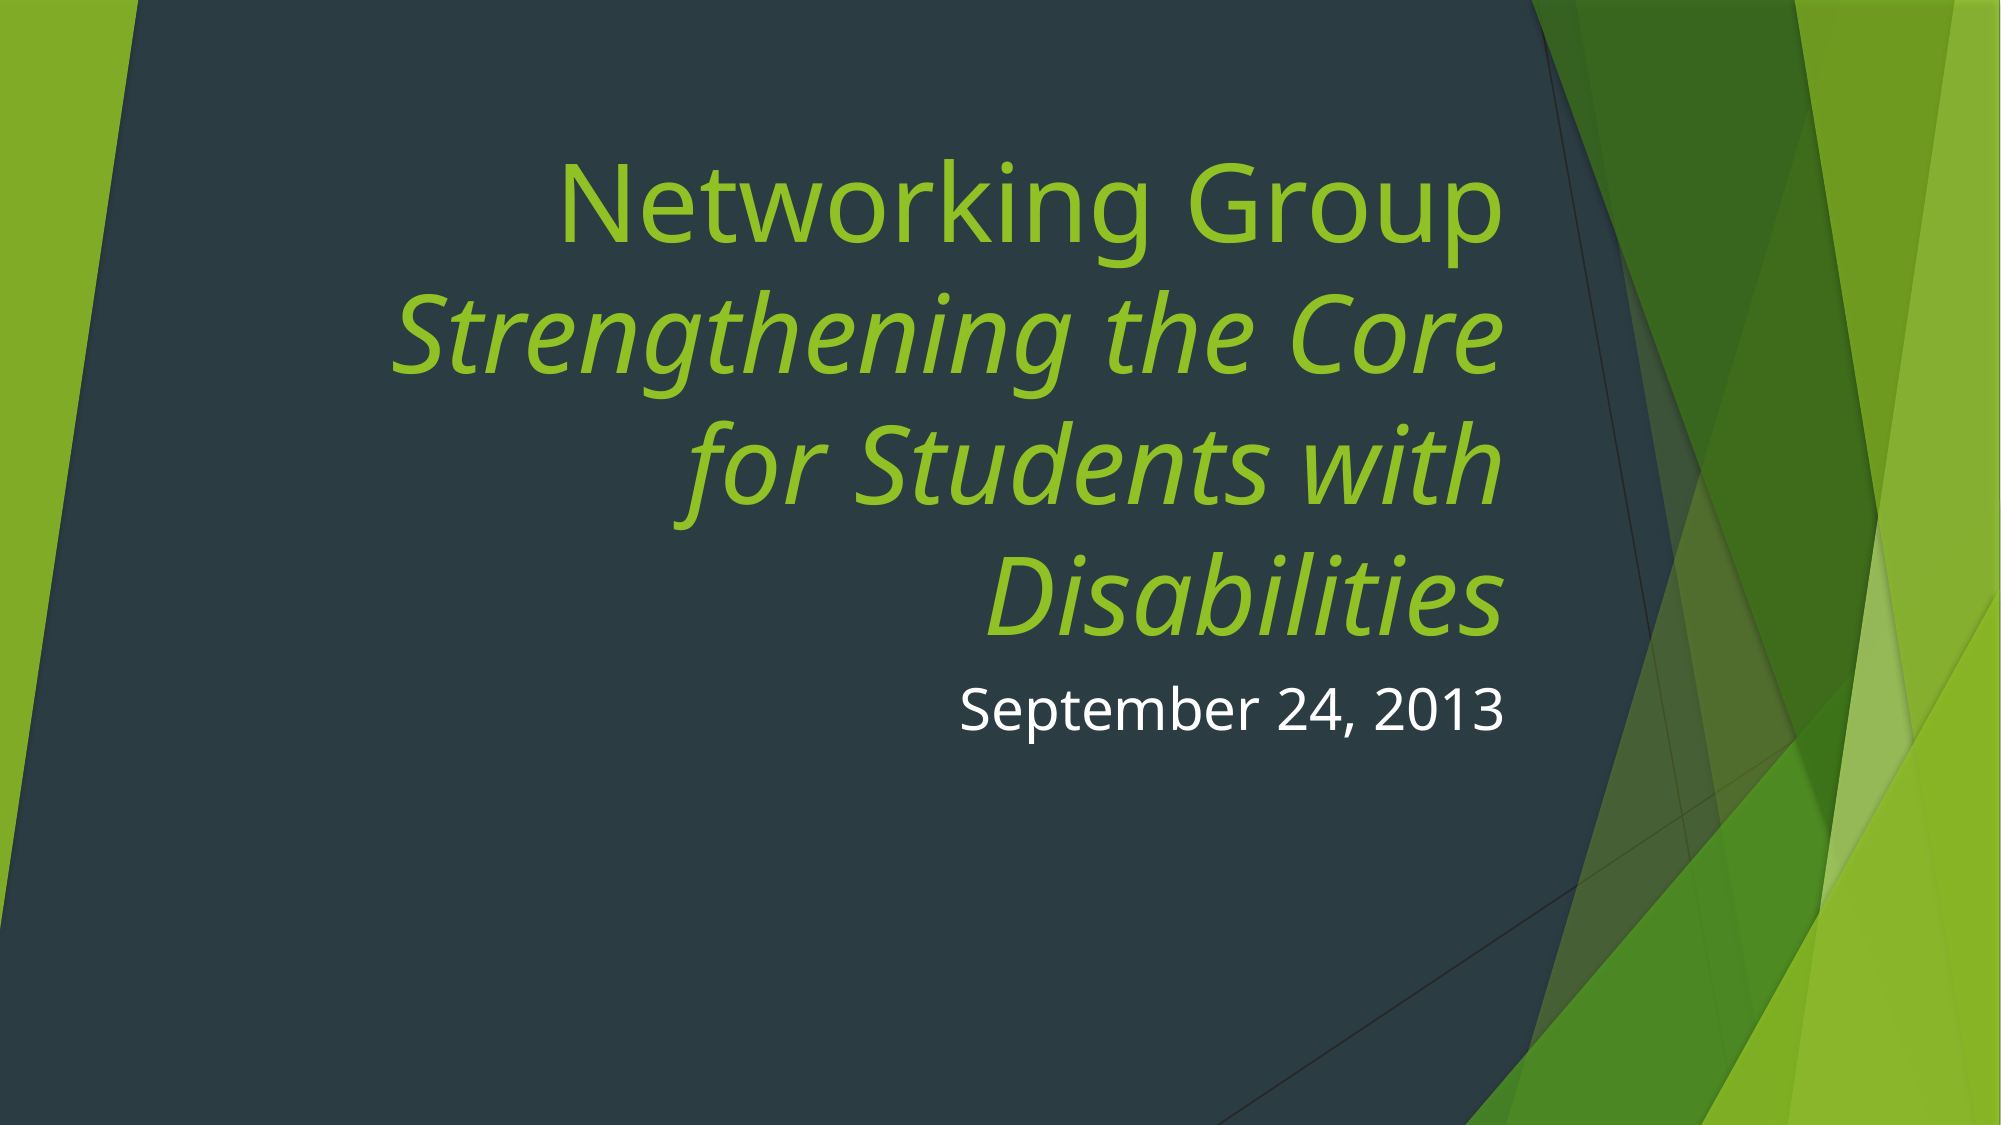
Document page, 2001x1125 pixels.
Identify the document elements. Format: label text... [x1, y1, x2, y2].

title Networking Group Strengthening the Core for Students with Disabilities [247, 125, 1522, 664]
subtitle September 24, 2013 [247, 664, 1522, 845]
